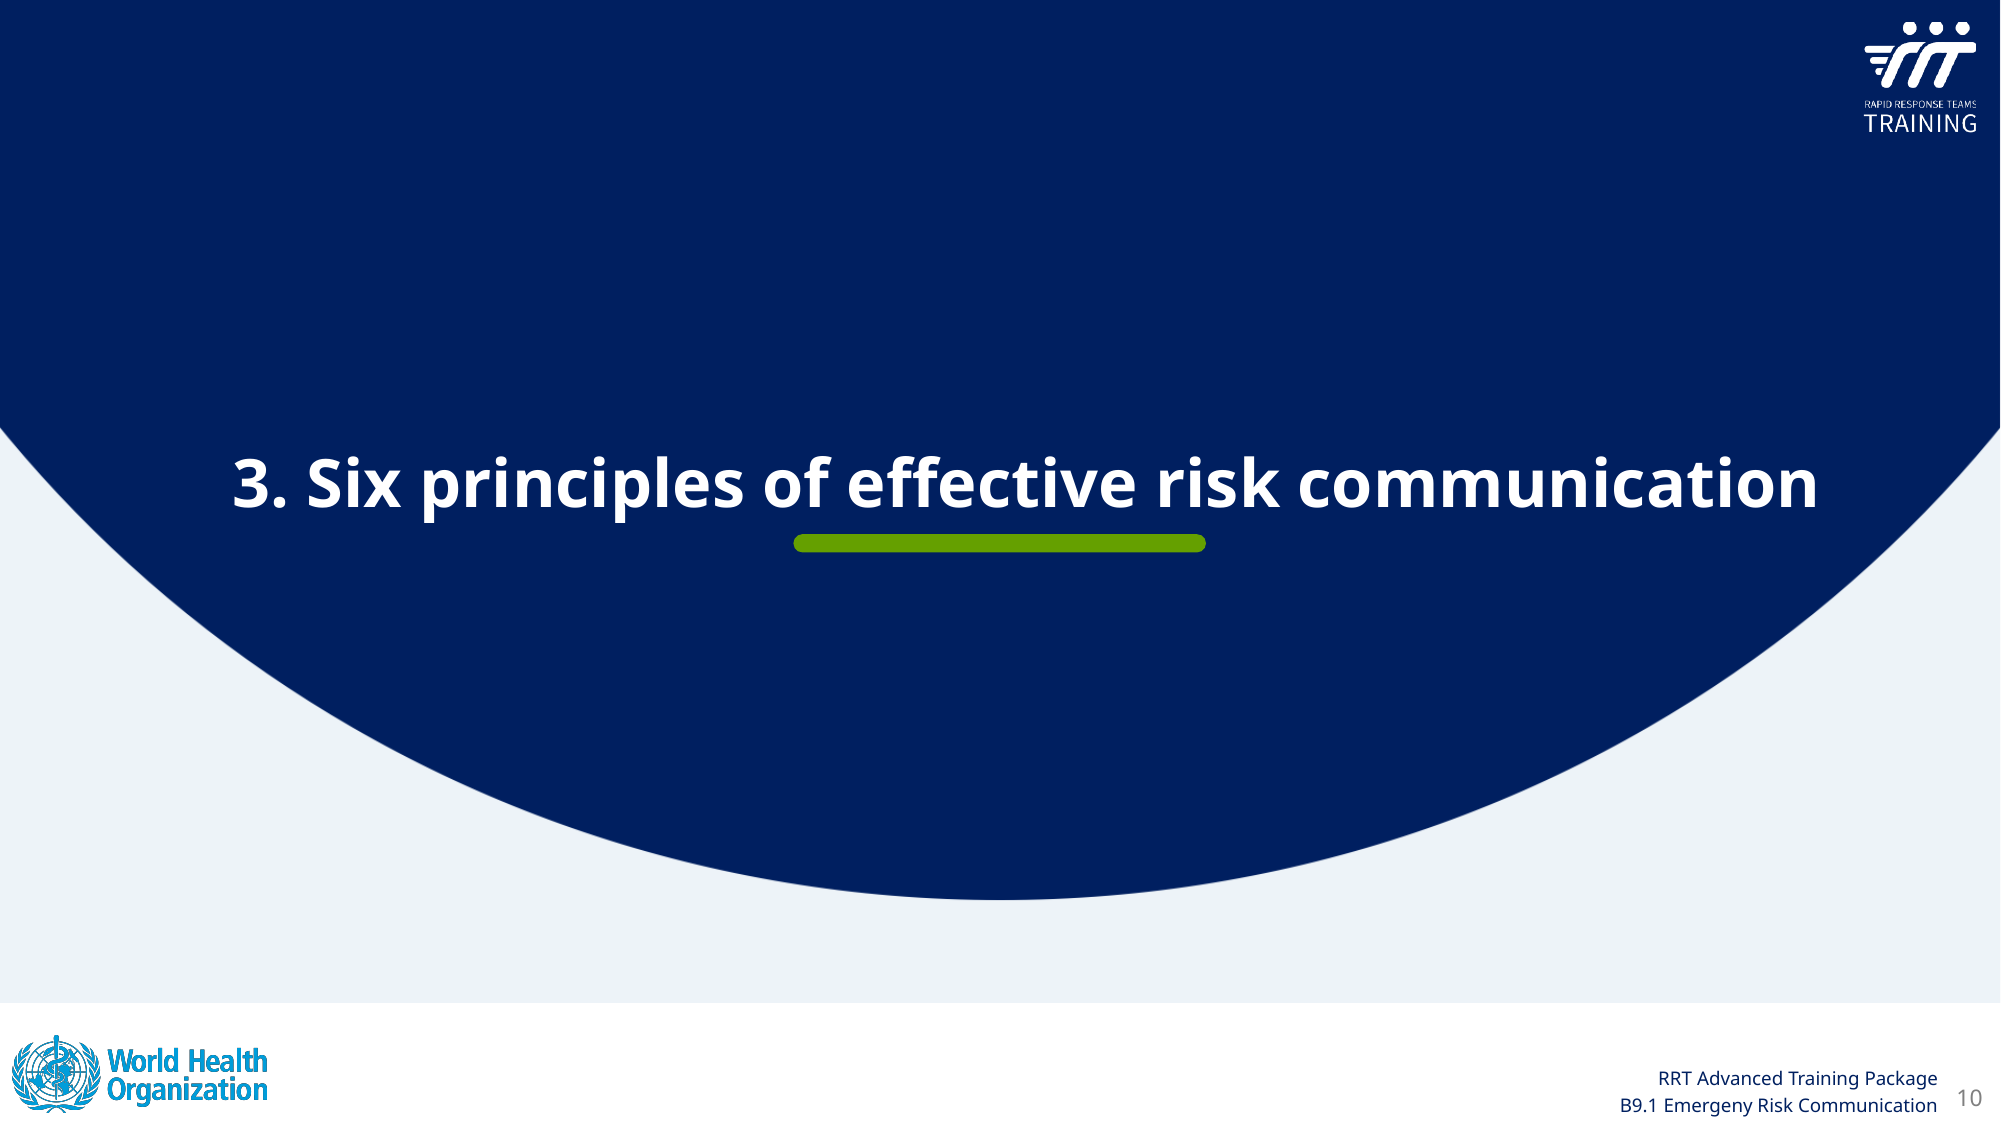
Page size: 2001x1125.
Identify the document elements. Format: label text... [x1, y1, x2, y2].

picture [12, 1035, 54, 1068]
picture [30, 1083, 37, 1091]
picture [59, 1035, 267, 1113]
picture [22, 1062, 26, 1077]
picture [24, 1054, 36, 1087]
text_box 3. Six principles of effective risk communication [96, 323, 1958, 631]
picture [12, 1083, 48, 1113]
picture [34, 1054, 43, 1078]
picture [46, 1056, 54, 1062]
picture [0, 0, 2001, 1003]
picture [36, 1088, 78, 1105]
picture [50, 1108, 62, 1113]
picture [71, 1053, 90, 1091]
picture [40, 1062, 47, 1070]
